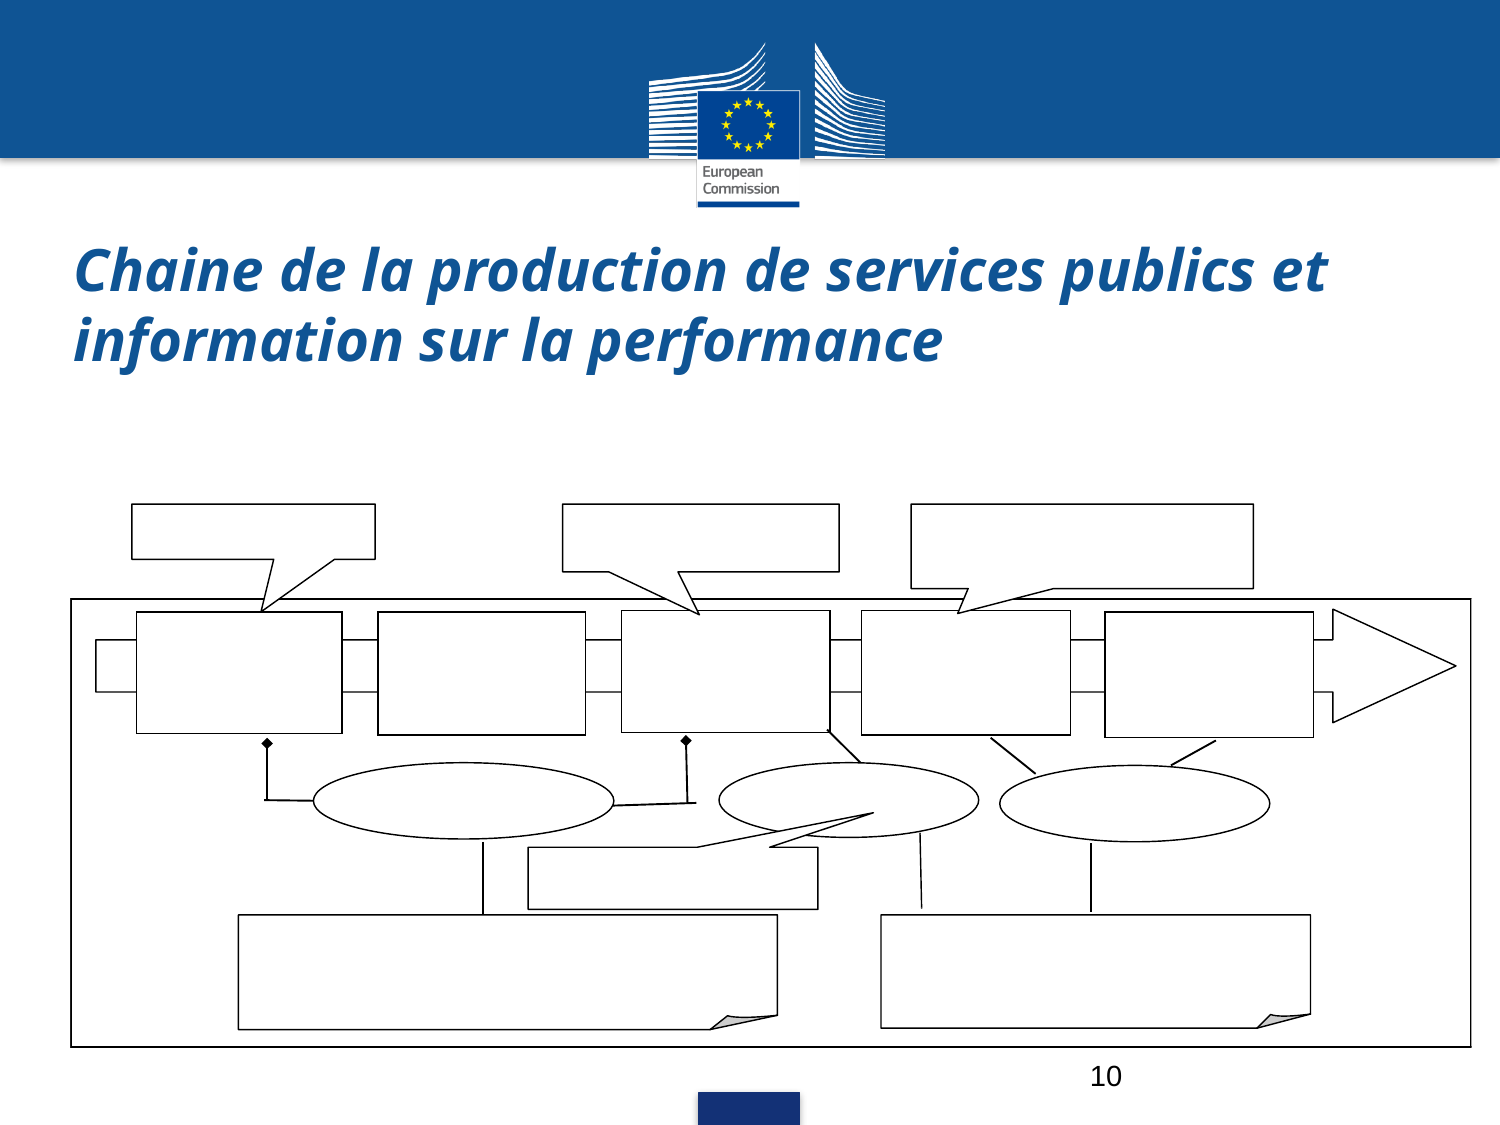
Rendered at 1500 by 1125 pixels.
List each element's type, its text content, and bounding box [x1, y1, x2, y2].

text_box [70, 480, 1472, 1049]
picture [649, 42, 885, 208]
title Chaine de la production de services publics et information sur la performance [0, 234, 1500, 373]
slide_number 10 [1074, 1057, 1426, 1101]
